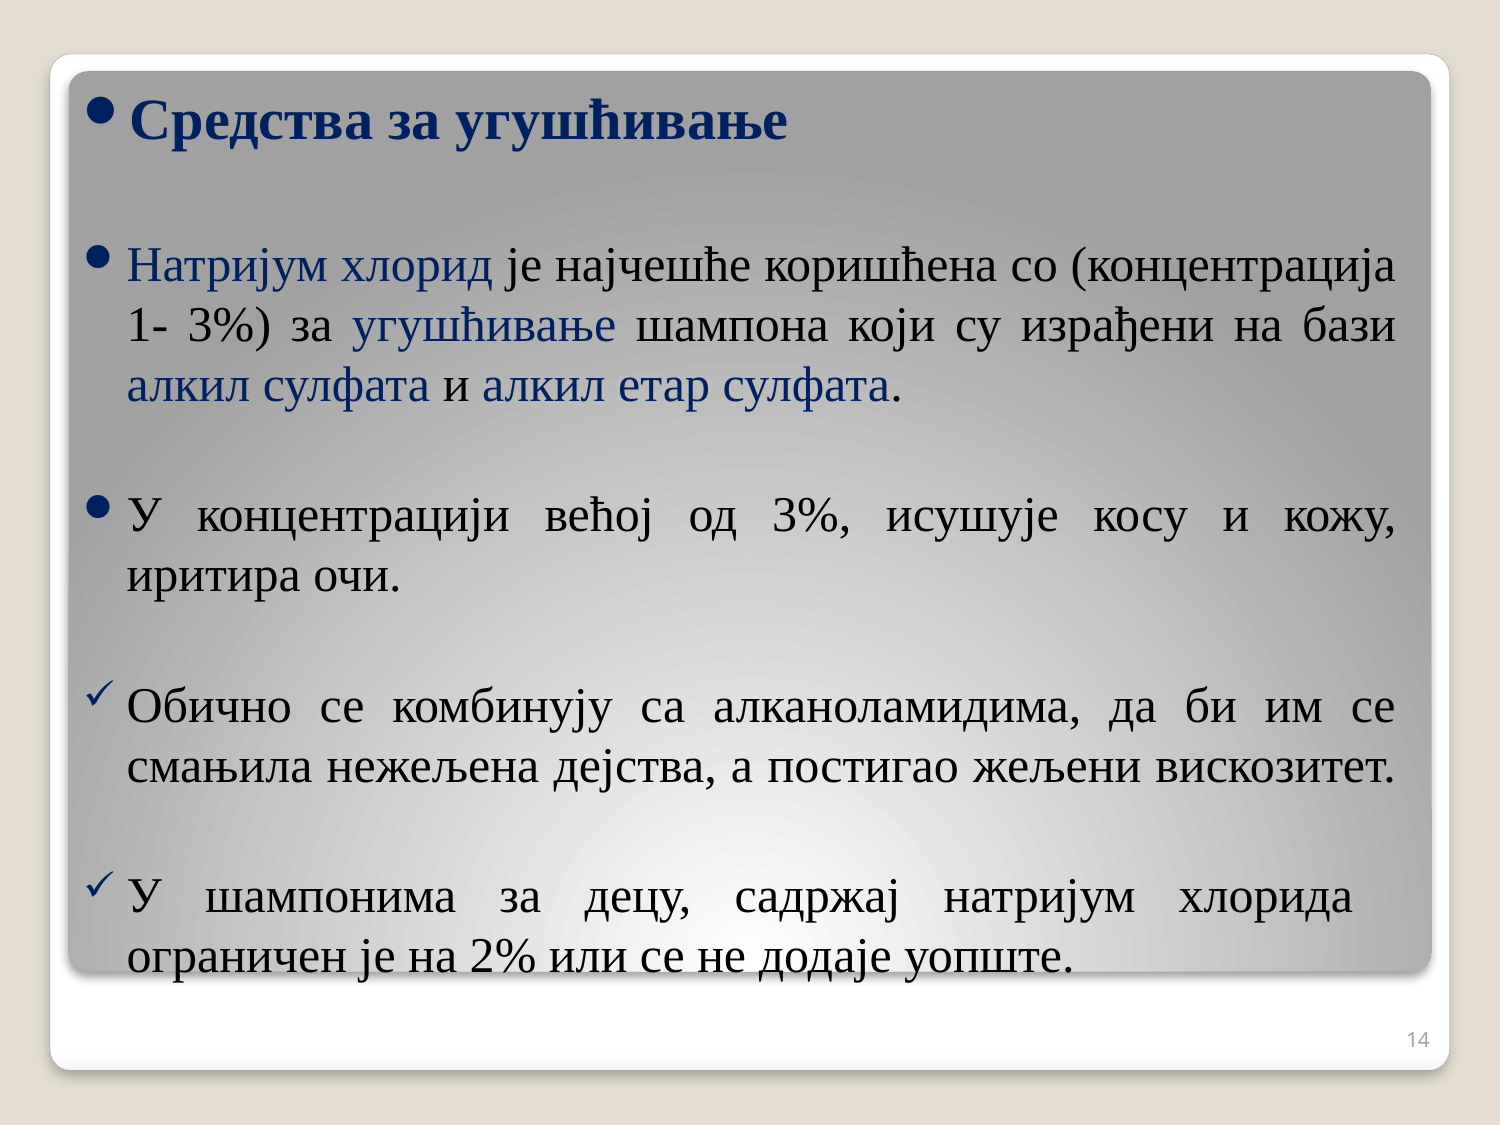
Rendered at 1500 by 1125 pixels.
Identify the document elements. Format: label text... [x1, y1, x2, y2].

list Средства за угушћивање Натријум хлорид је најчешће коришћена со (концентрација 1- 3%) за угушћивање шампона који су израђени на бази алкил сулфата и алкил етар сулфата. У концентрацији већој од 3%, исушује косу и кожу, иритира очи. Обично се комбинују са алканоламидима, да би им се смањила нежељена дејства, а постигао жељени вискозитет. У шампонима за децу, садржај натријум хлорида ограничен је на 2% или се не додаје уопште. [53, 66, 1412, 1071]
slide_number 14 [1369, 1002, 1445, 1063]
